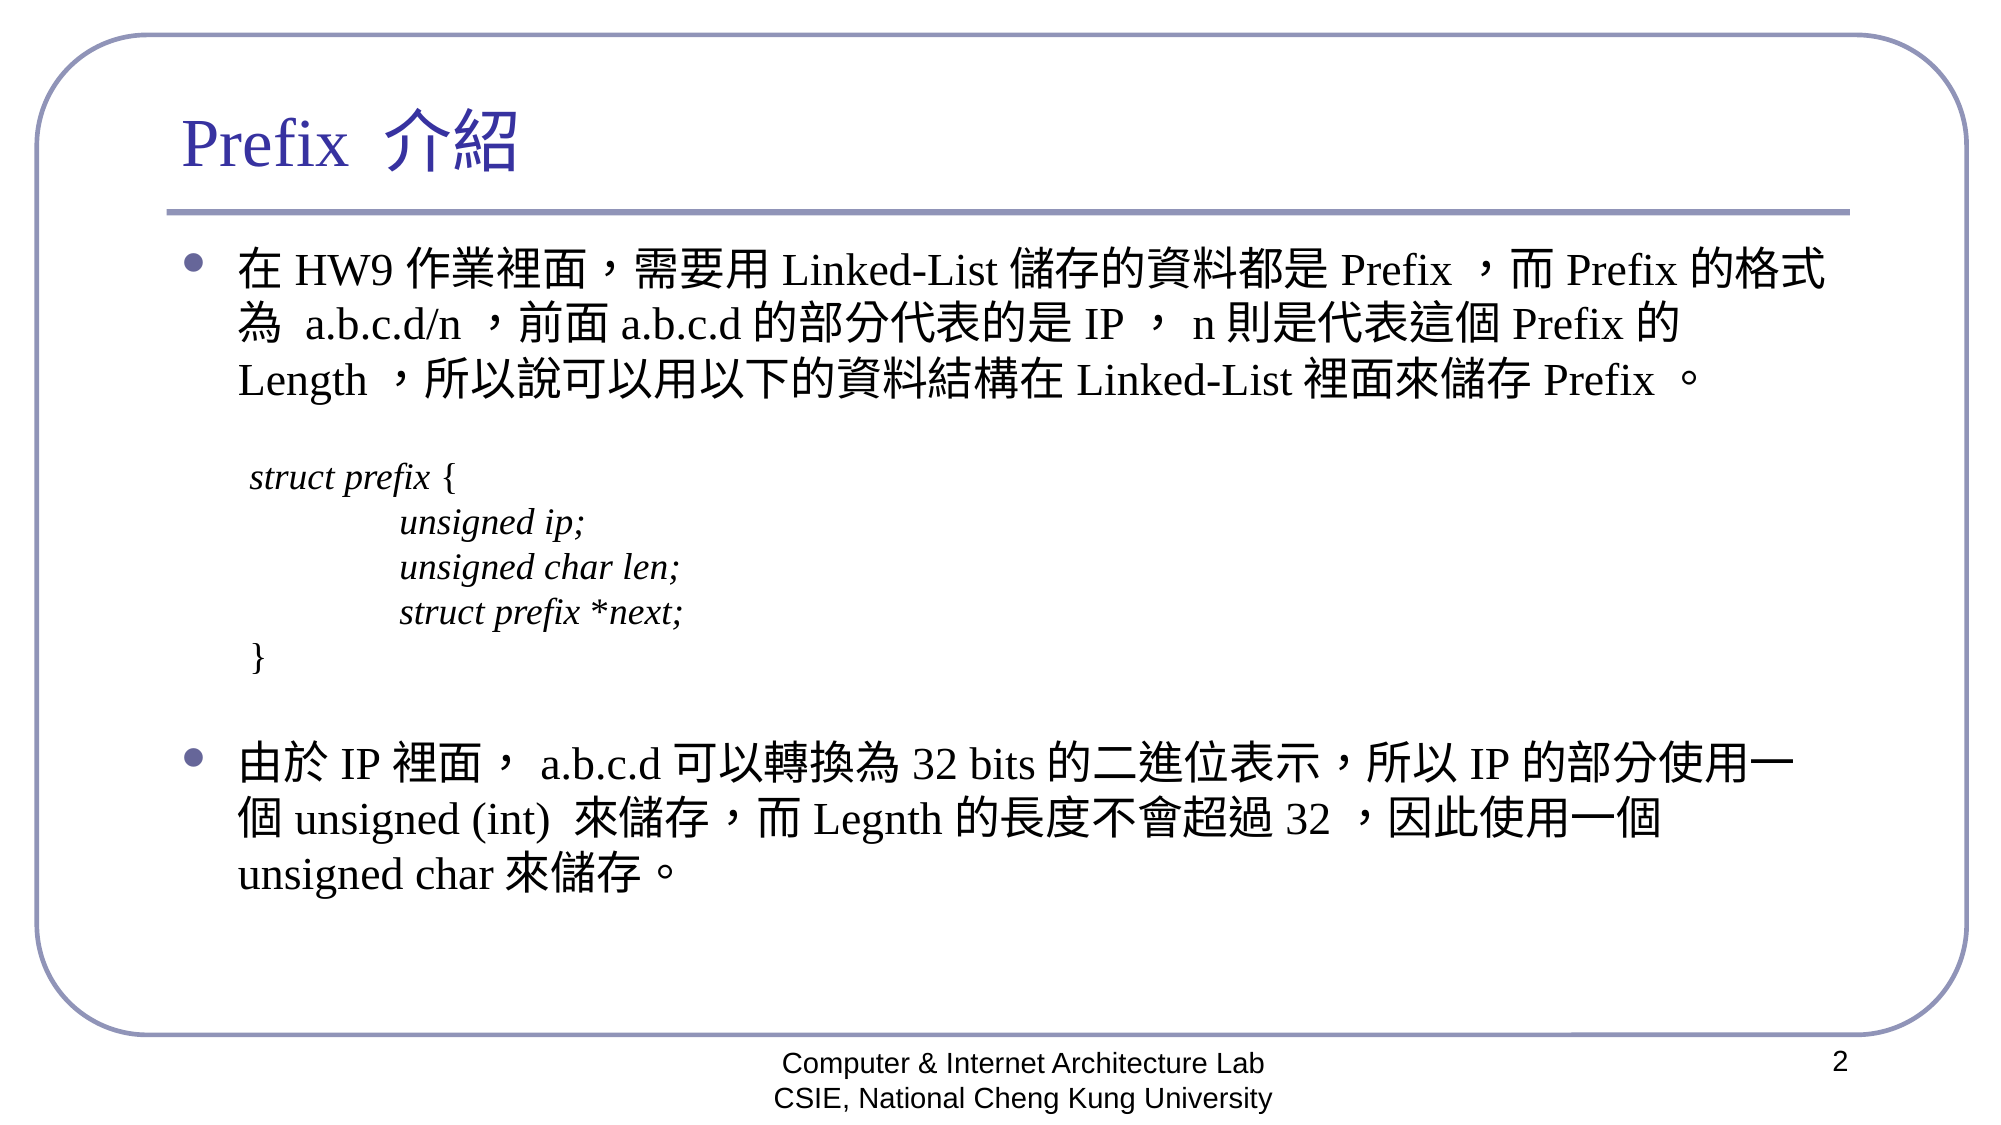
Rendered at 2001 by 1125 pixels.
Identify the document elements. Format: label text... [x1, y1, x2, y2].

list 在HW9作業裡面，需要用Linked-List儲存的資料都是Prefix，而Prefix的格式為 a.b.c.d/n，前面a.b.c.d的部分代表的是IP，n則是代表這個Prefix的Length，所以說可以用以下的資料結構在Linked-List裡面來儲存Prefix。 由於IP裡面，a.b.c.d可以轉換為32 bits的二進位表示，所以IP的部分使用一個unsigned (int) 來儲存，而Legnth的長度不會超過32，因此使用一個unsigned char來儲存。 [166, 231, 1851, 976]
slide_number 2 [1731, 1034, 1949, 1111]
footer Computer & Internet Architecture Lab CSIE, National Cheng Kung University [590, 1036, 1458, 1112]
text_box struct prefix { unsigned ip; unsigned char len; struct prefix *next; } [234, 444, 794, 730]
title Prefix 介紹 [166, 89, 1851, 188]
